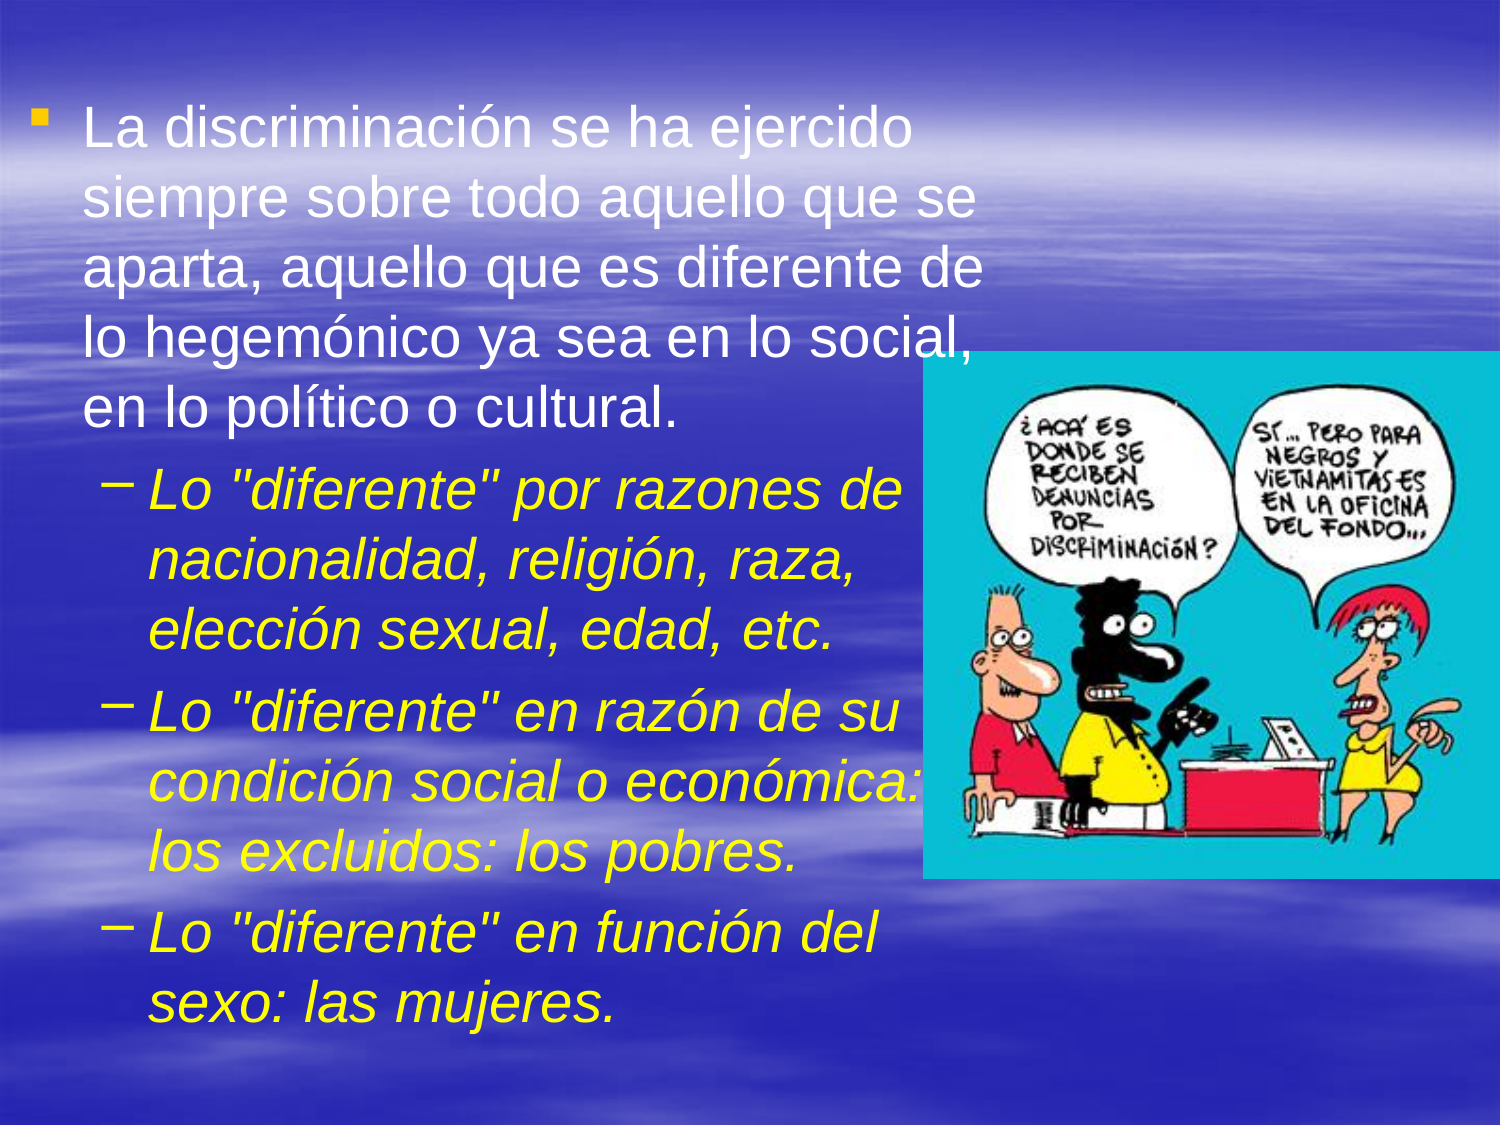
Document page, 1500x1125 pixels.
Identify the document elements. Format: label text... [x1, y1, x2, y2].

list La discriminación se ha ejercido siempre sobre todo aquello que se aparta, aquello que es diferente de lo hegemónico ya sea en lo social, en lo político o cultural. Lo "diferente" por razones de nacionalidad, religión, raza, elección sexual, edad, etc. Lo "diferente" en razón de su condición social o económica: los excluidos: los pobres. Lo "diferente" en función del sexo: las mujeres. [11, 81, 1015, 1009]
picture [923, 351, 1500, 880]
